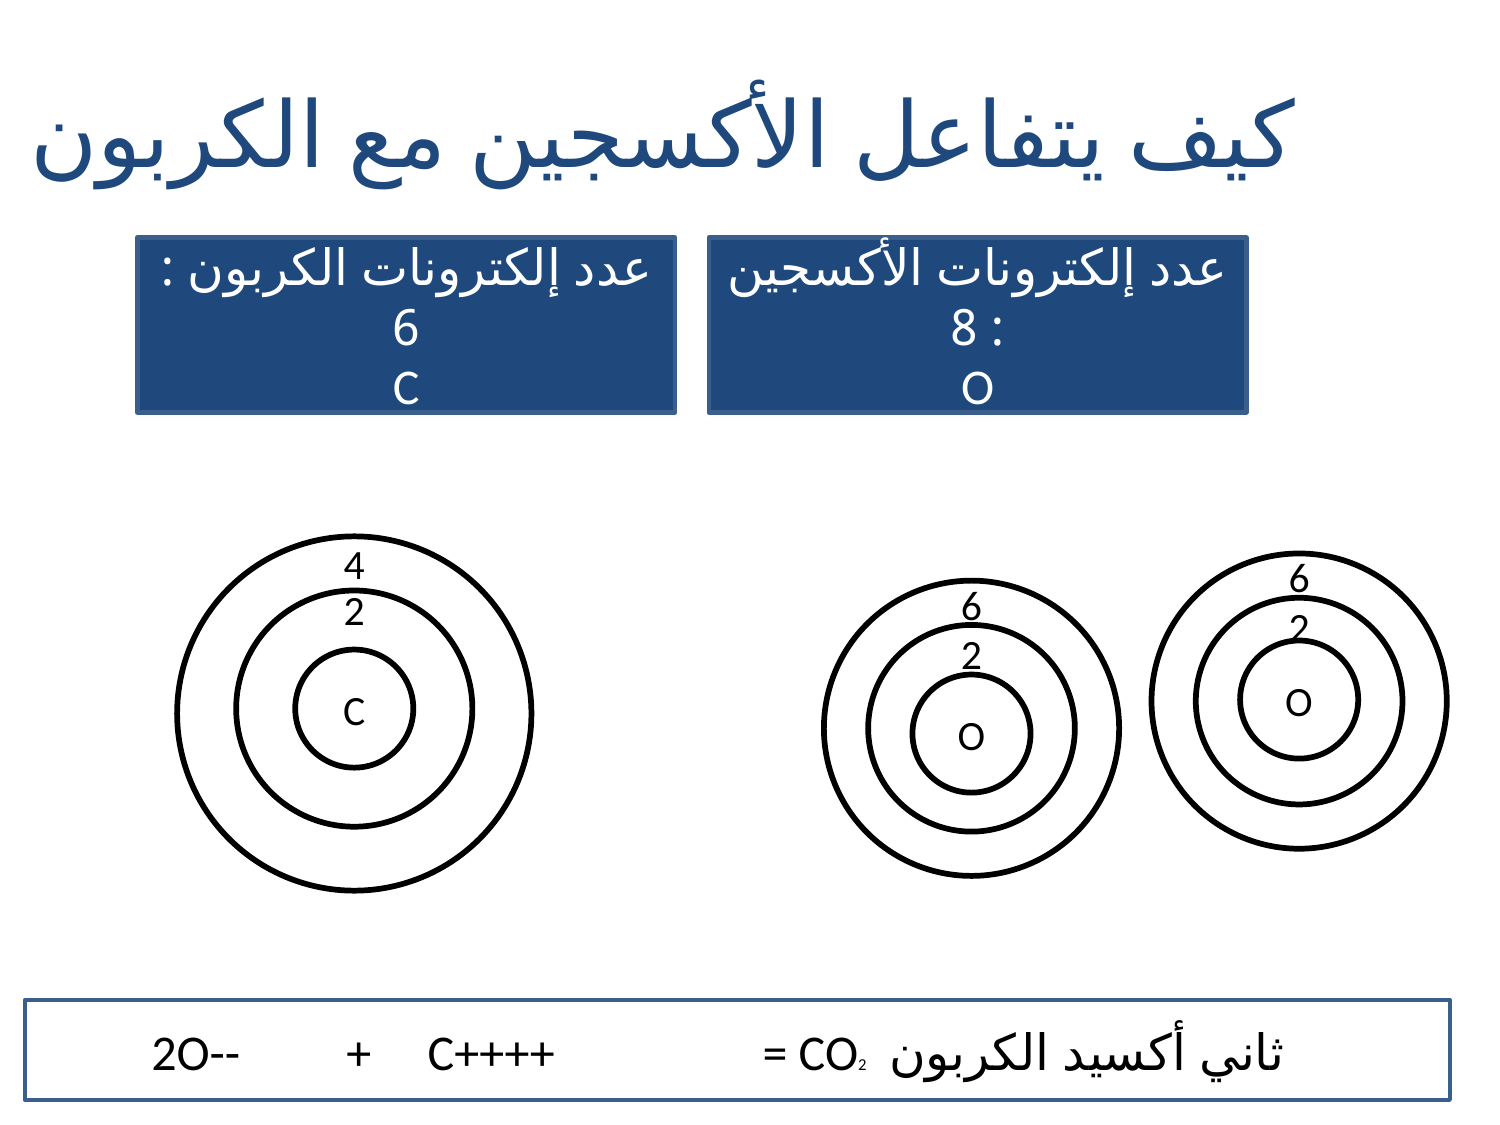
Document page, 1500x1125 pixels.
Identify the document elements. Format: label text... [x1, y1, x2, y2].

title كيف يتفاعل الأكسجين مع الكربون [0, 37, 1350, 225]
text_box عدد إلكترونات الأكسجين : 8 O [707, 235, 1249, 415]
text_box عدد إلكترونات الكربون : 6 C [135, 235, 677, 415]
text_box 6 [821, 578, 1122, 879]
text_box 2O-- + C++++ = CO2 ثاني أكسيد الكربون [23, 998, 1452, 1102]
text_box O [1238, 638, 1361, 761]
text_box 4 [175, 534, 534, 893]
text_box 6 [1149, 551, 1449, 851]
